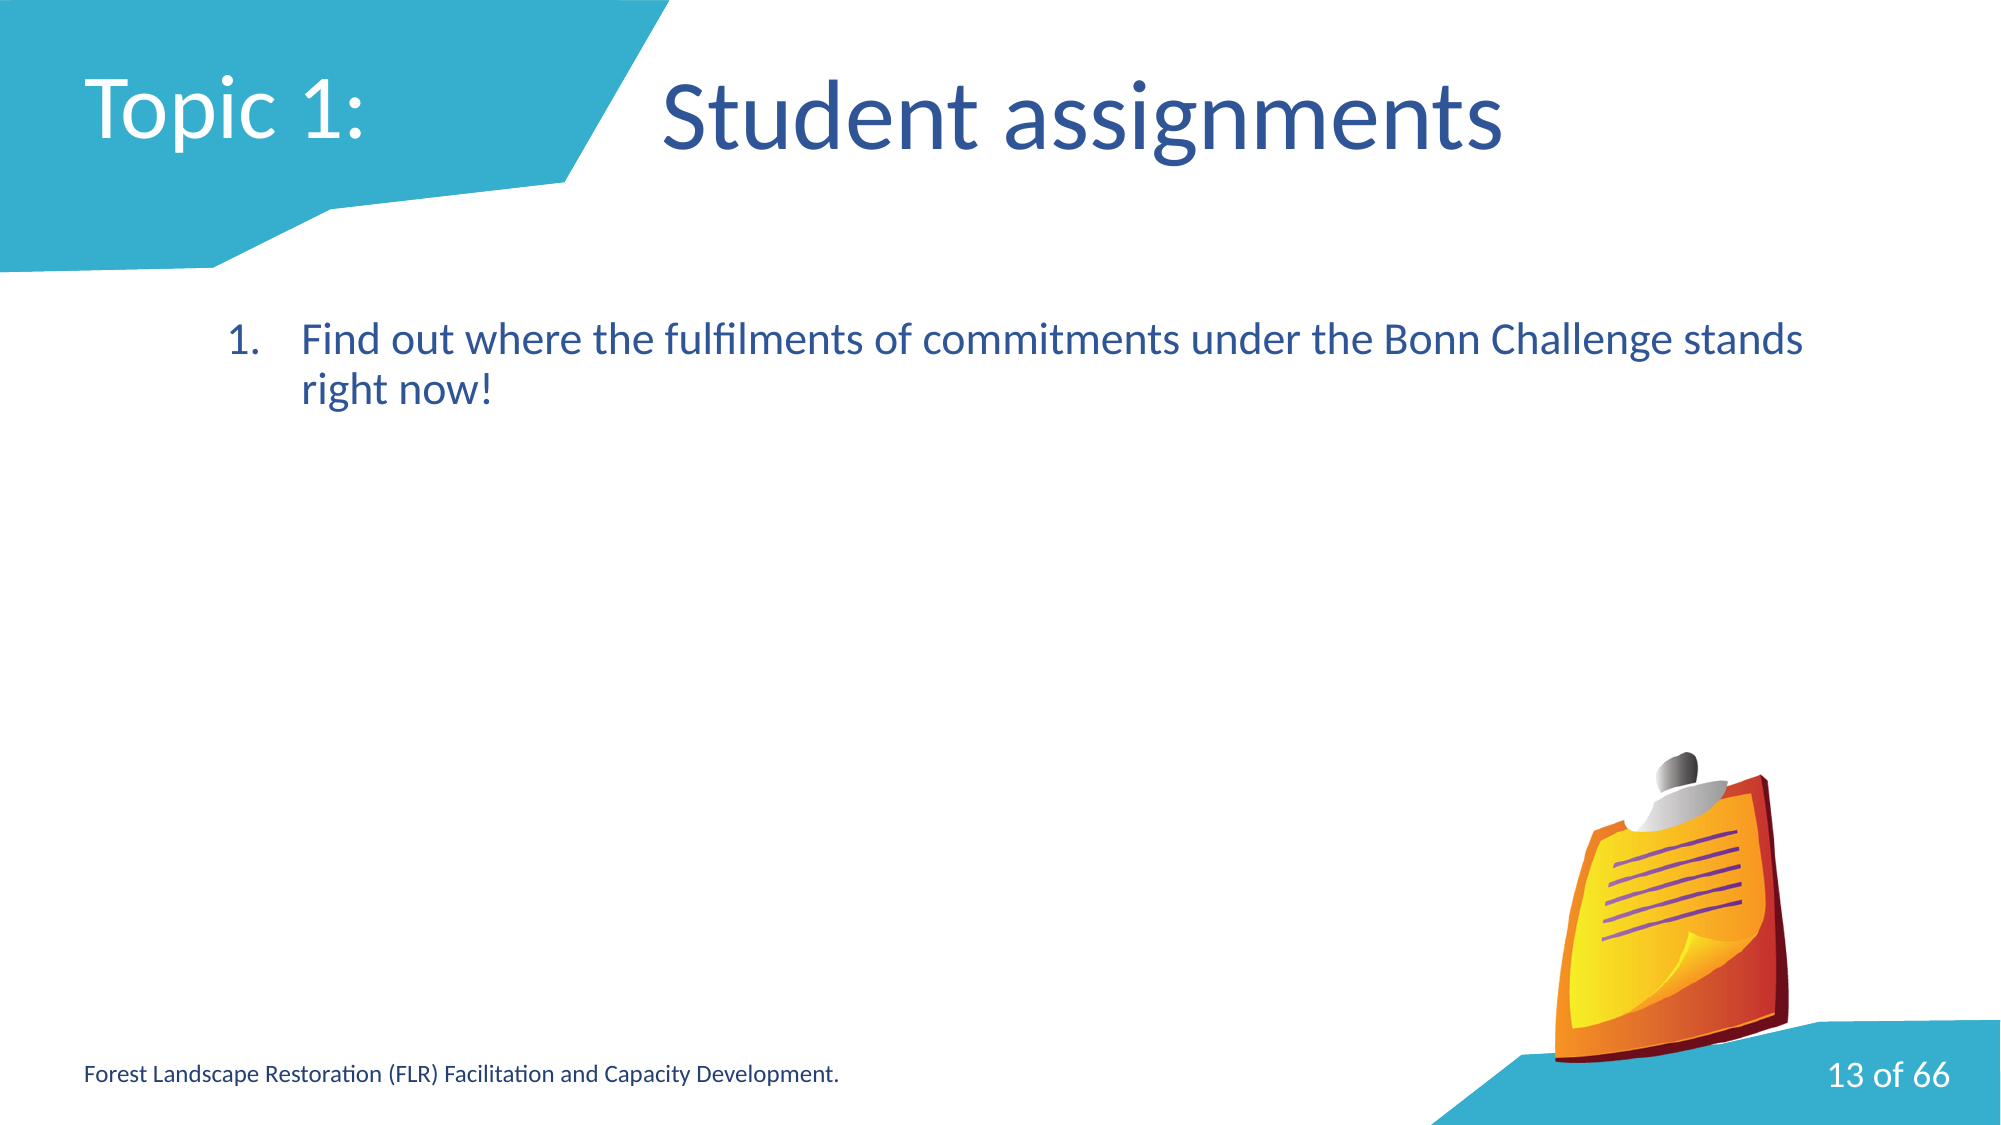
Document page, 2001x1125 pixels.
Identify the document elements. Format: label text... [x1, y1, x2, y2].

text_box Student assignments [646, 42, 1606, 178]
footer Forest Landscape Restoration (FLR) Facilitation and Capacity Development. [69, 1042, 1270, 1103]
picture [1505, 741, 1838, 1073]
list Find out where the fulfilments of commitments under the Bonn Challenge stands right now! [211, 307, 1822, 1022]
slide_number 13 of 66 [1759, 1042, 1966, 1103]
title Topic 1: [69, 0, 765, 218]
